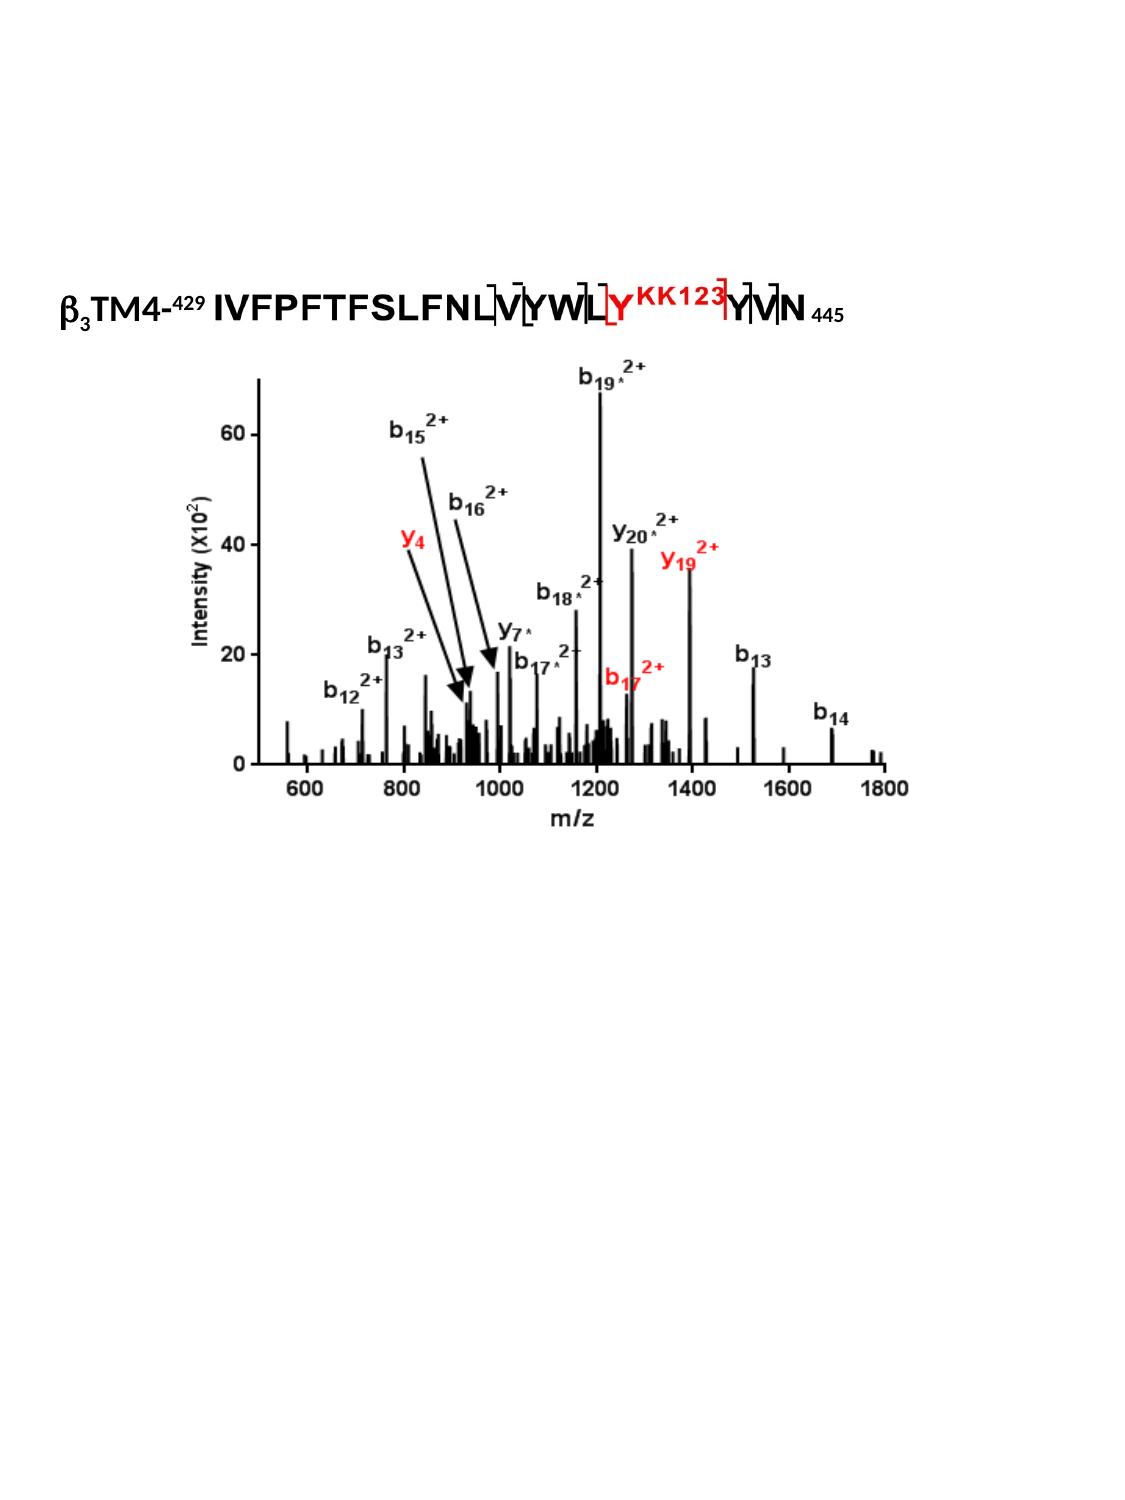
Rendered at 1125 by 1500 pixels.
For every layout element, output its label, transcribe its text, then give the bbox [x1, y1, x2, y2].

picture [162, 241, 957, 880]
text_box b3TM4-429 [44, 276, 157, 343]
